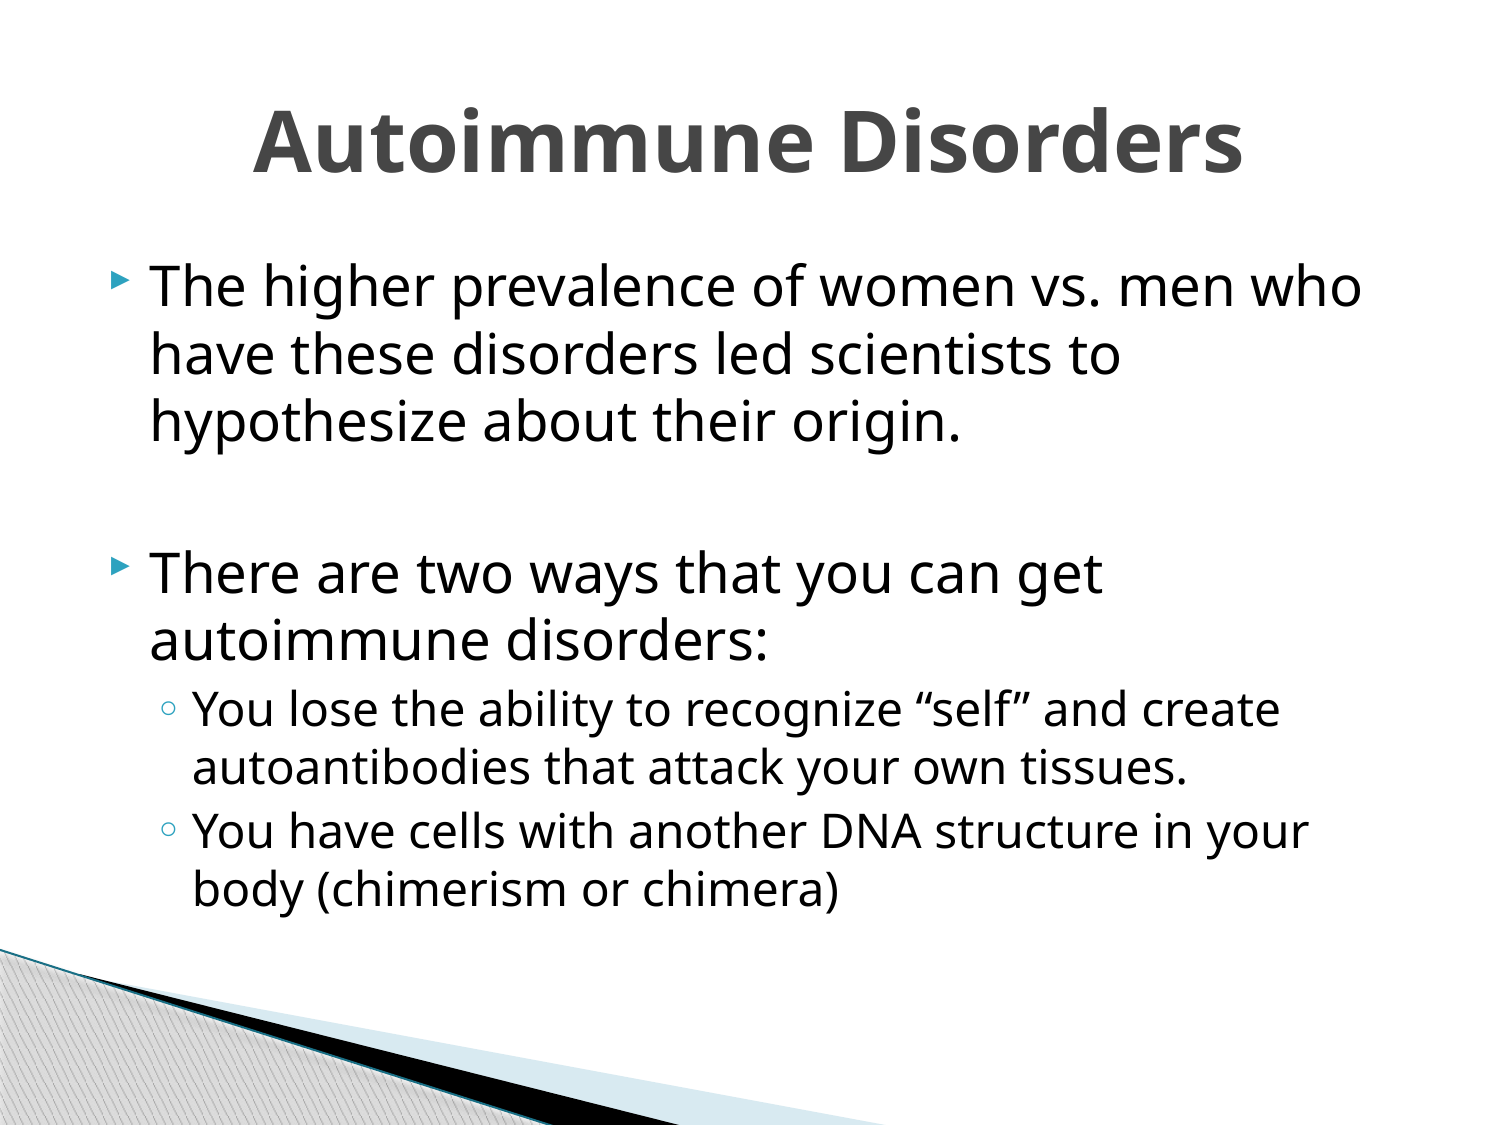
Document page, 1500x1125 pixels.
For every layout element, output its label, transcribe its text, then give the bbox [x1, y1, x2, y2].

title Autoimmune Disorders [75, 45, 1425, 233]
list The higher prevalence of women vs. men who have these disorders led scientists to hypothesize about their origin. There are two ways that you can get autoimmune disorders: You lose the ability to recognize “self” and create autoantibodies that attack your own tissues. You have cells with another DNA structure in your body (chimerism or chimera) [74, 242, 1426, 986]
